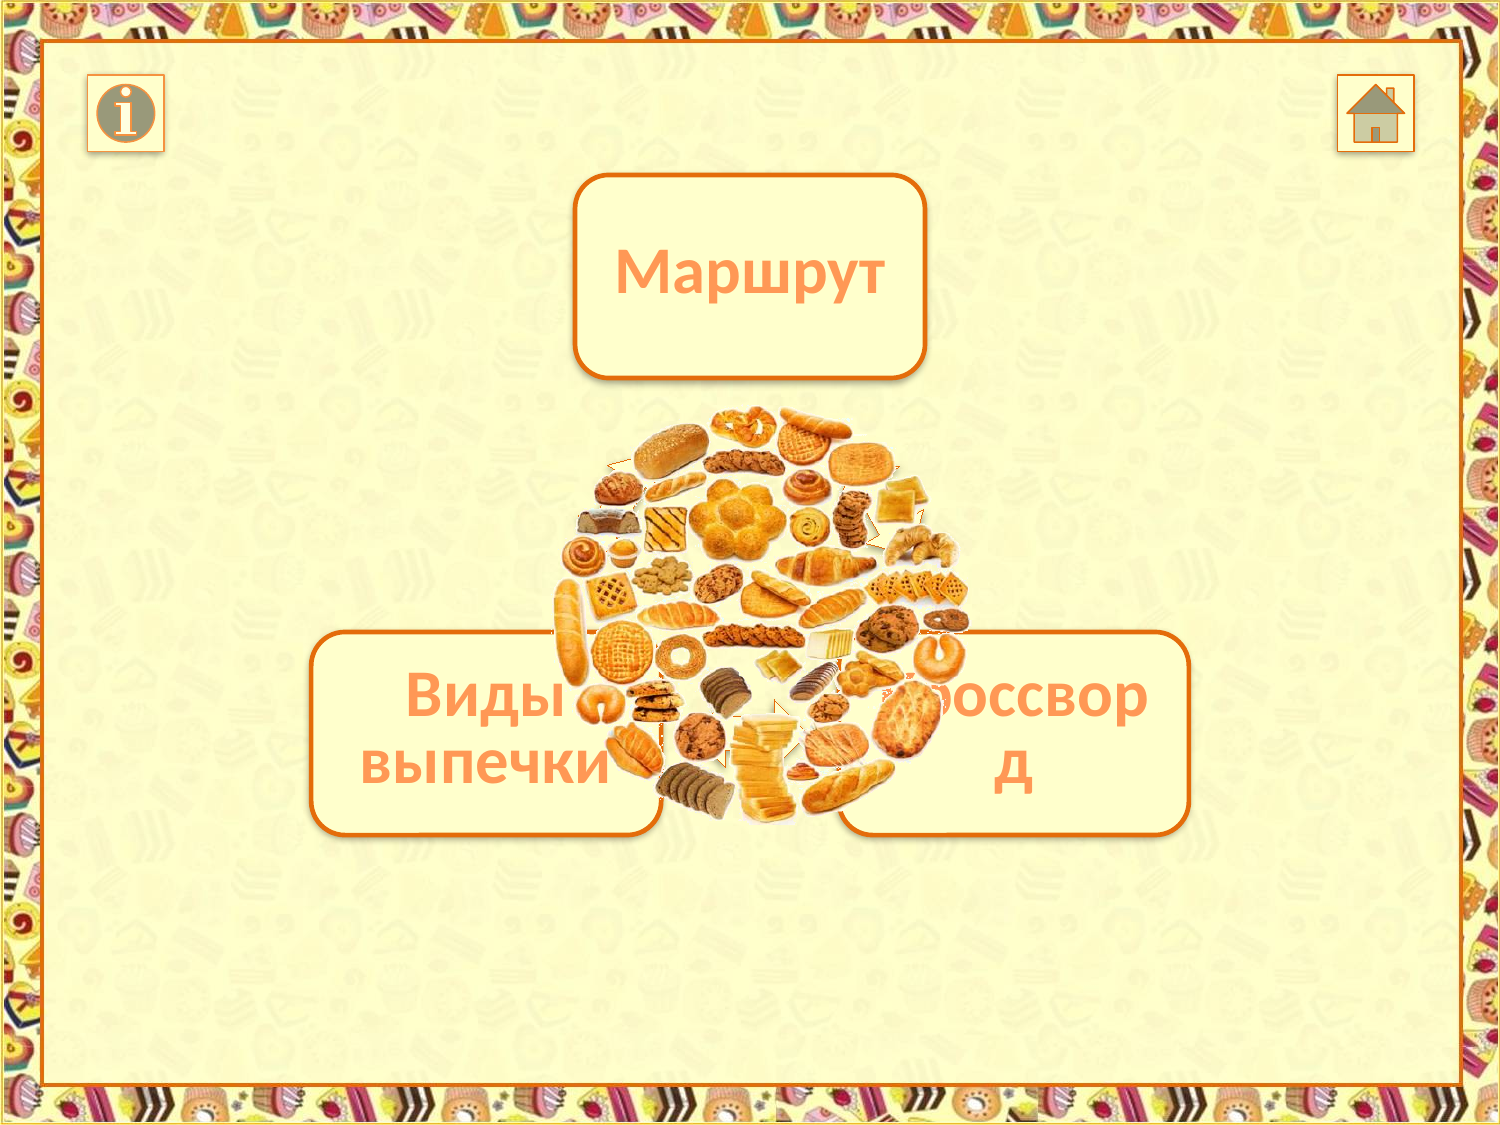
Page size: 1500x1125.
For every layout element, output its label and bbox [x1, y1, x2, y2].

text_box [87, 74, 165, 152]
picture [0, 0, 1500, 1125]
text_box [49, 174, 1451, 988]
text_box [1337, 74, 1415, 152]
